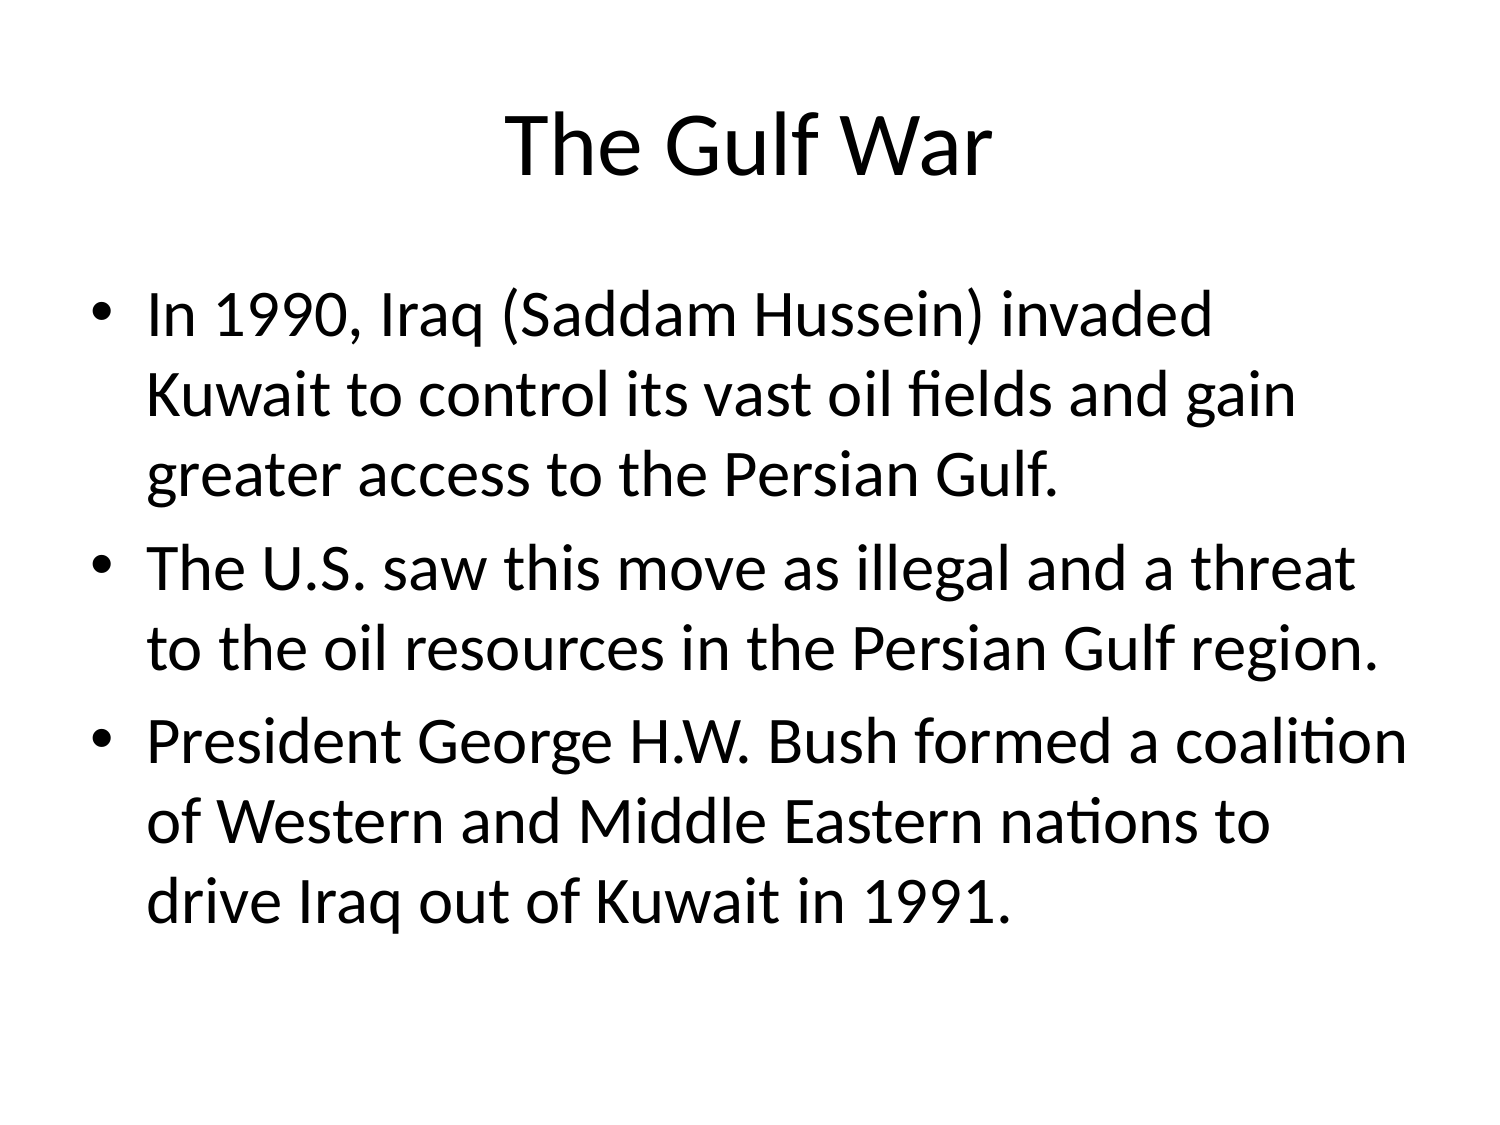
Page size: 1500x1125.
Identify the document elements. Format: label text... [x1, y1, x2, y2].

title The Gulf War [75, 45, 1425, 233]
list In 1990, Iraq (Saddam Hussein) invaded Kuwait to control its vast oil fields and gain greater access to the Persian Gulf. The U.S. saw this move as illegal and a threat to the oil resources in the Persian Gulf region. President George H.W. Bush formed a coalition of Western and Middle Eastern nations to drive Iraq out of Kuwait in 1991. [75, 262, 1425, 1005]
